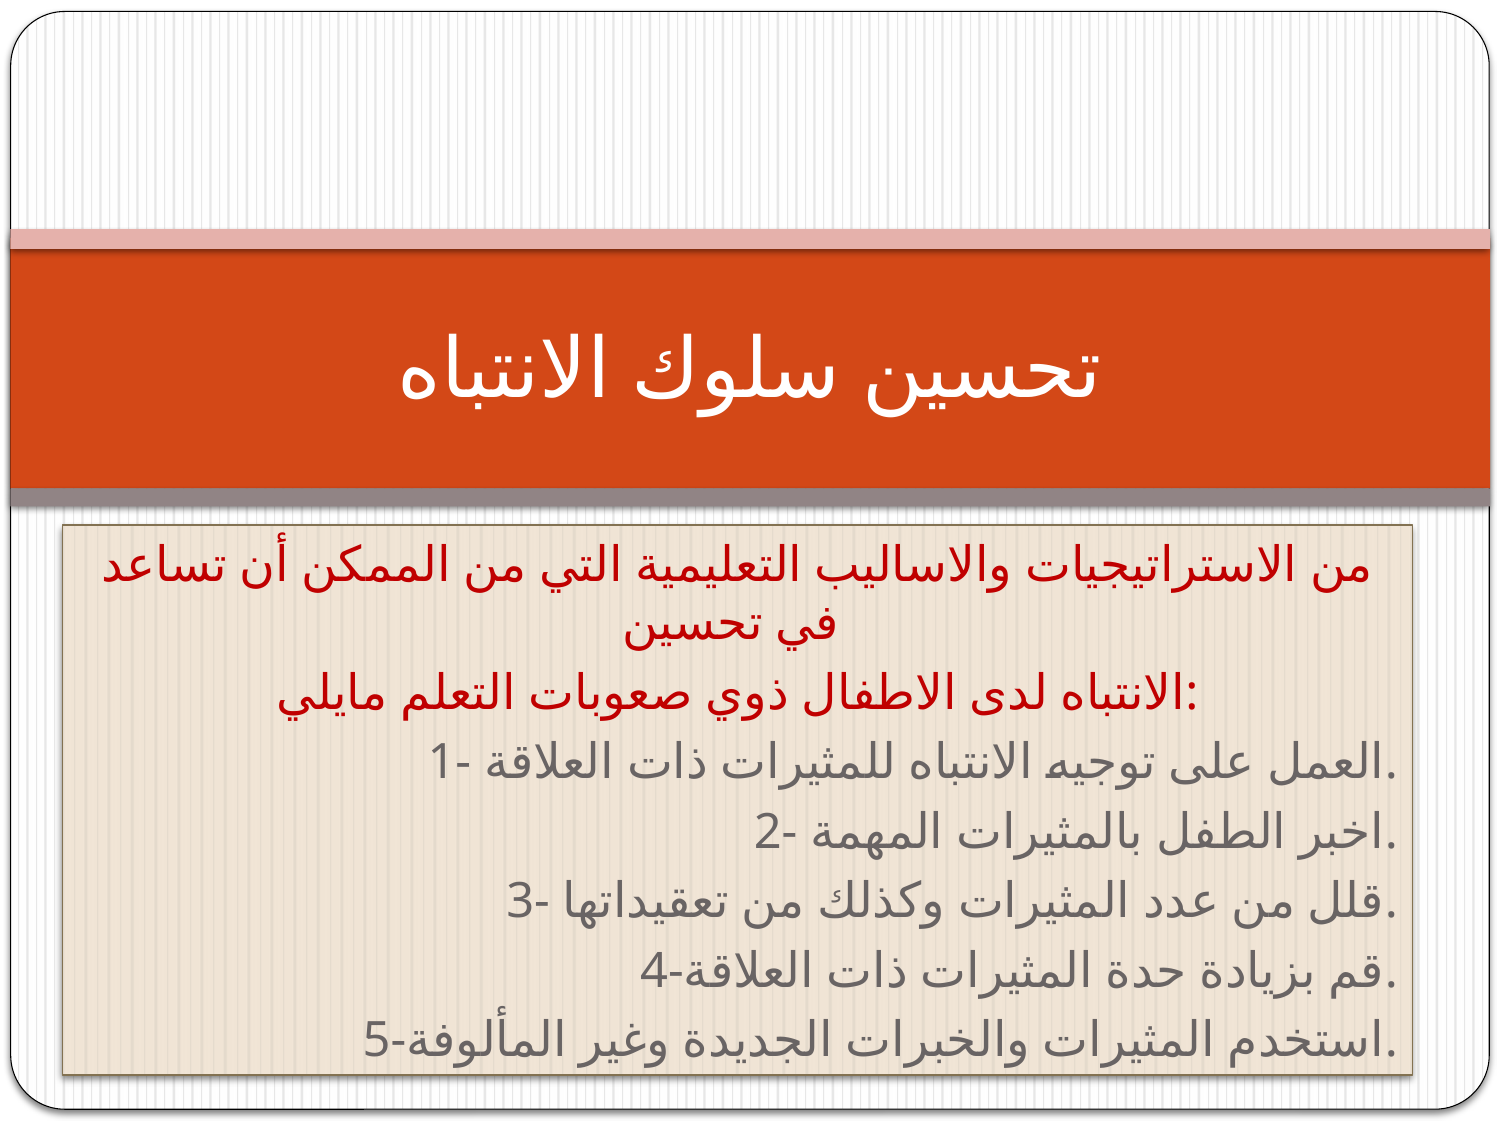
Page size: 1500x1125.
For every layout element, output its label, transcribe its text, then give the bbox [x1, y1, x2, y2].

subtitle من الاستراتيجيات والاساليب التعليمية التي من الممكن أن تساعد في تحسين الانتباه لدى الاطفال ذوي صعوبات التعلم مايلي: 1- العمل على توجيه الانتباه للمثيرات ذات العلاقة. 2- اخبر الطفل بالمثيرات المهمة. 3- قلل من عدد المثيرات وكذلك من تعقيداتها. 4-قم بزيادة حدة المثيرات ذات العلاقة. 5-استخدم المثيرات والخبرات الجديدة وغير المألوفة. [62, 524, 1413, 1076]
title تحسين سلوك الانتباه [75, 247, 1425, 489]
